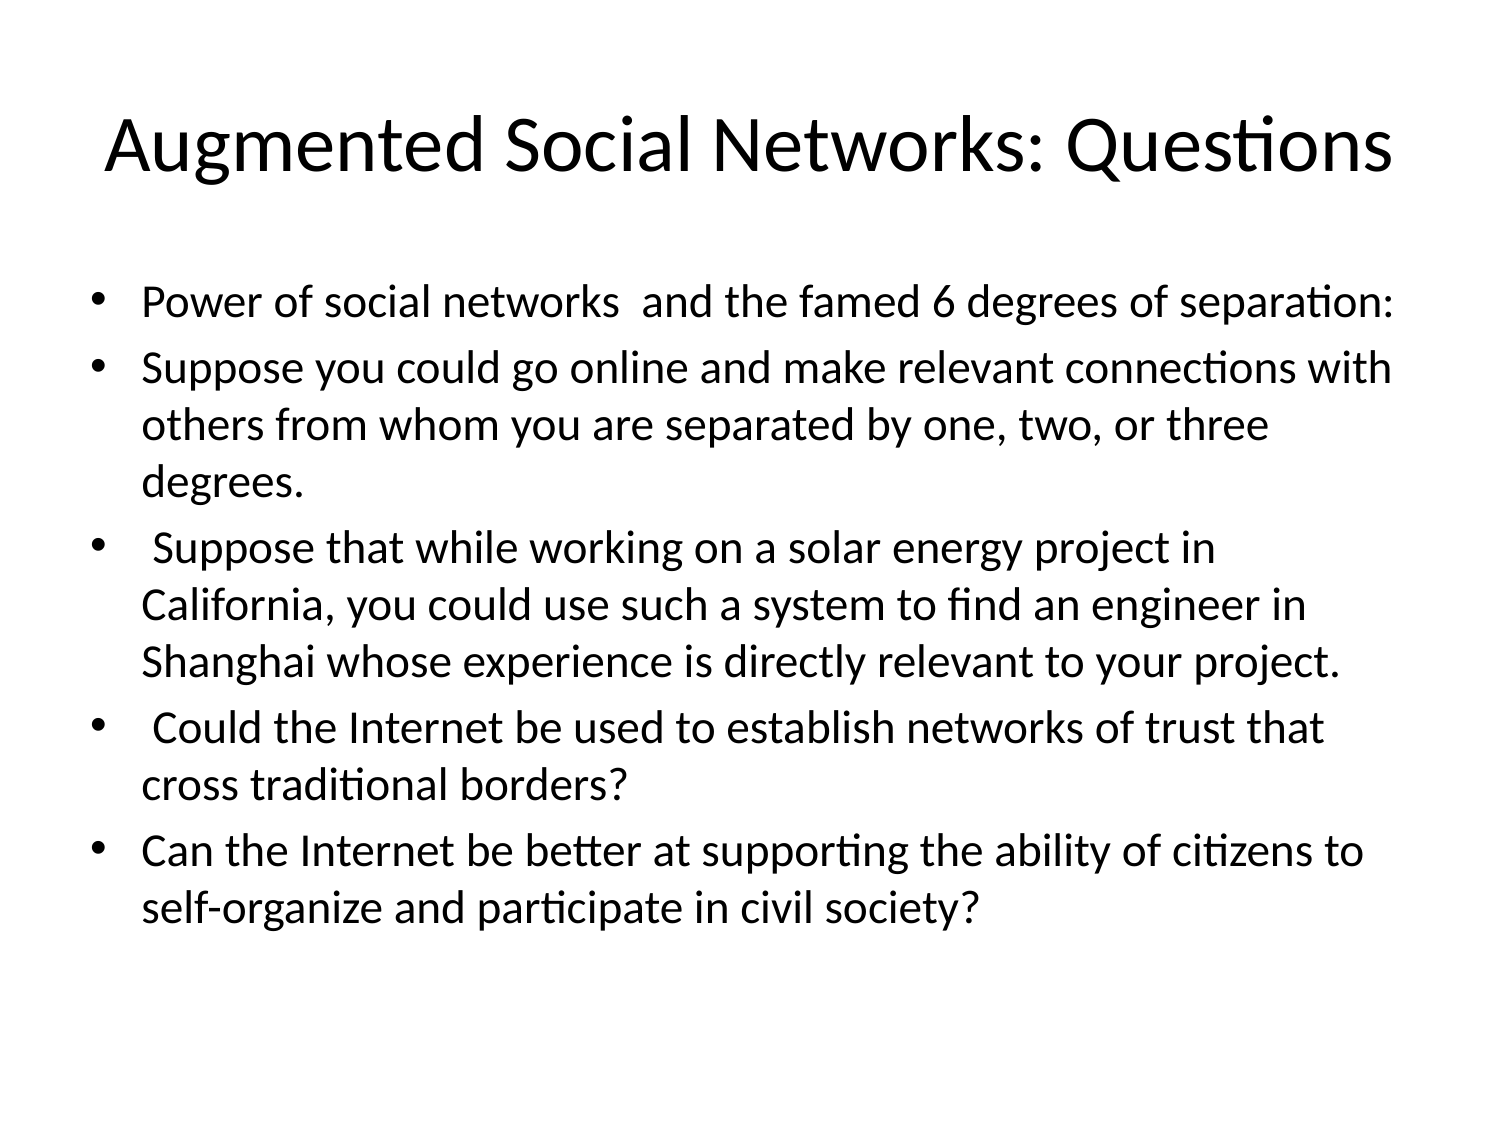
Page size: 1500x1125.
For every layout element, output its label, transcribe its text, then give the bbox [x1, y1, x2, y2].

list Power of social networks and the famed 6 degrees of separation: Suppose you could go online and make relevant connections with others from whom you are separated by one, two, or three degrees. Suppose that while working on a solar energy project in California, you could use such a system to find an engineer in Shanghai whose experience is directly relevant to your project. Could the Internet be used to establish networks of trust that cross traditional borders? Can the Internet be better at supporting the ability of citizens to self-organize and participate in civil society? [75, 262, 1425, 1005]
title Augmented Social Networks: Questions [75, 45, 1425, 233]
